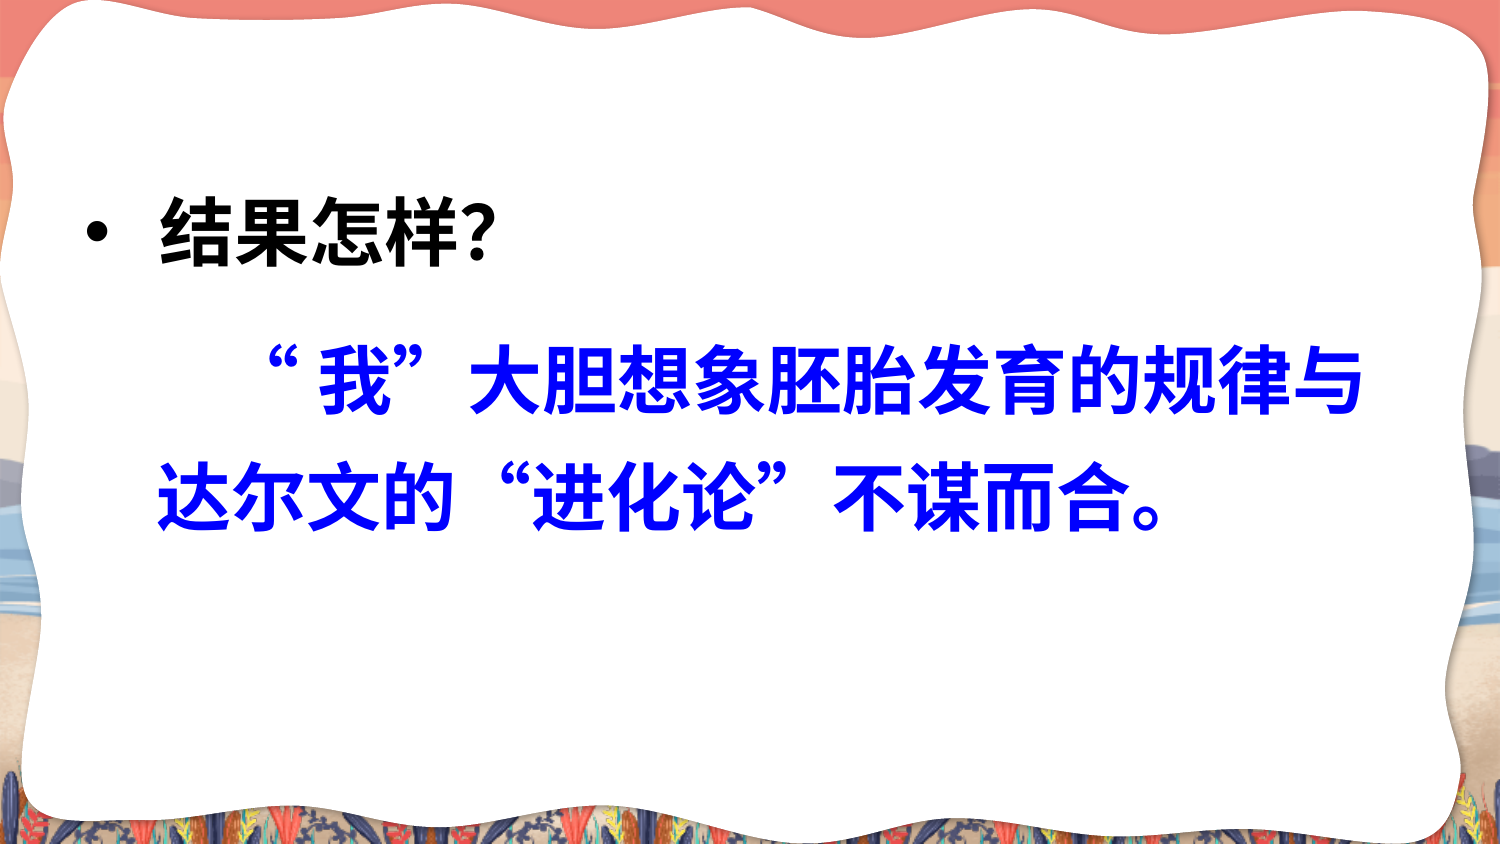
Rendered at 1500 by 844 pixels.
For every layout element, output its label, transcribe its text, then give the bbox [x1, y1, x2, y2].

text_box “我”大胆想象胚胎发育的规律与达尔文的“进化论”不谋而合。 [141, 299, 1423, 549]
picture [109, 0, 1500, 844]
text_box 结果怎样？ [70, 160, 678, 283]
picture [0, 0, 82, 253]
picture [0, 282, 792, 844]
picture [819, 819, 1376, 844]
